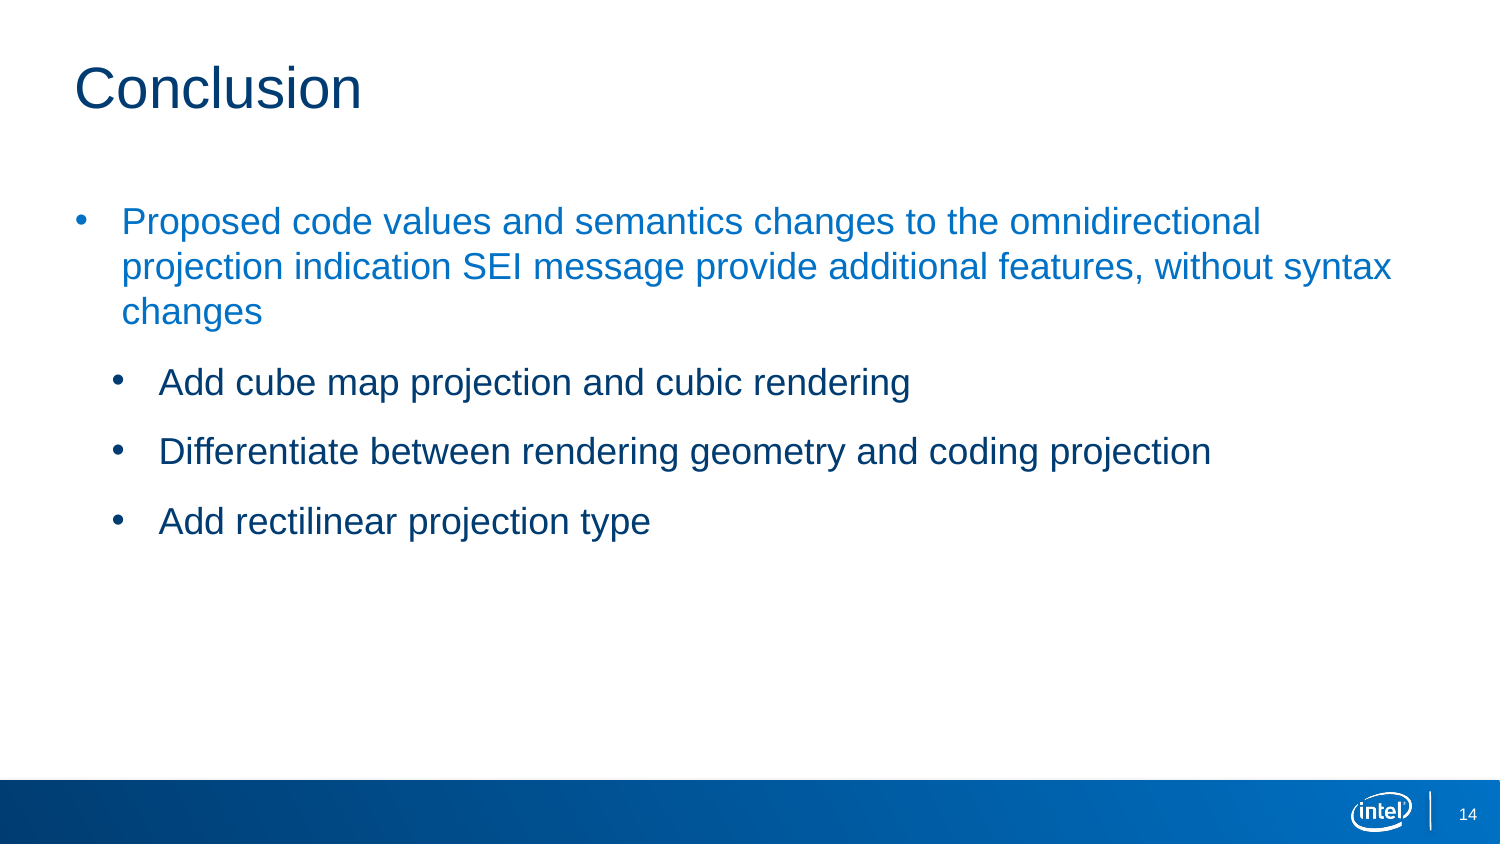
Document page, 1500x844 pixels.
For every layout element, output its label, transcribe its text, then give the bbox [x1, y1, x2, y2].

list Proposed code values and semantics changes to the omnidirectional projection indication SEI message provide additional features, without syntax changes Add cube map projection and cubic rendering Differentiate between rendering geometry and coding projection Add rectilinear projection type [74, 197, 1425, 760]
slide_number 14 [1127, 791, 1478, 837]
title Conclusion [74, 50, 1425, 194]
